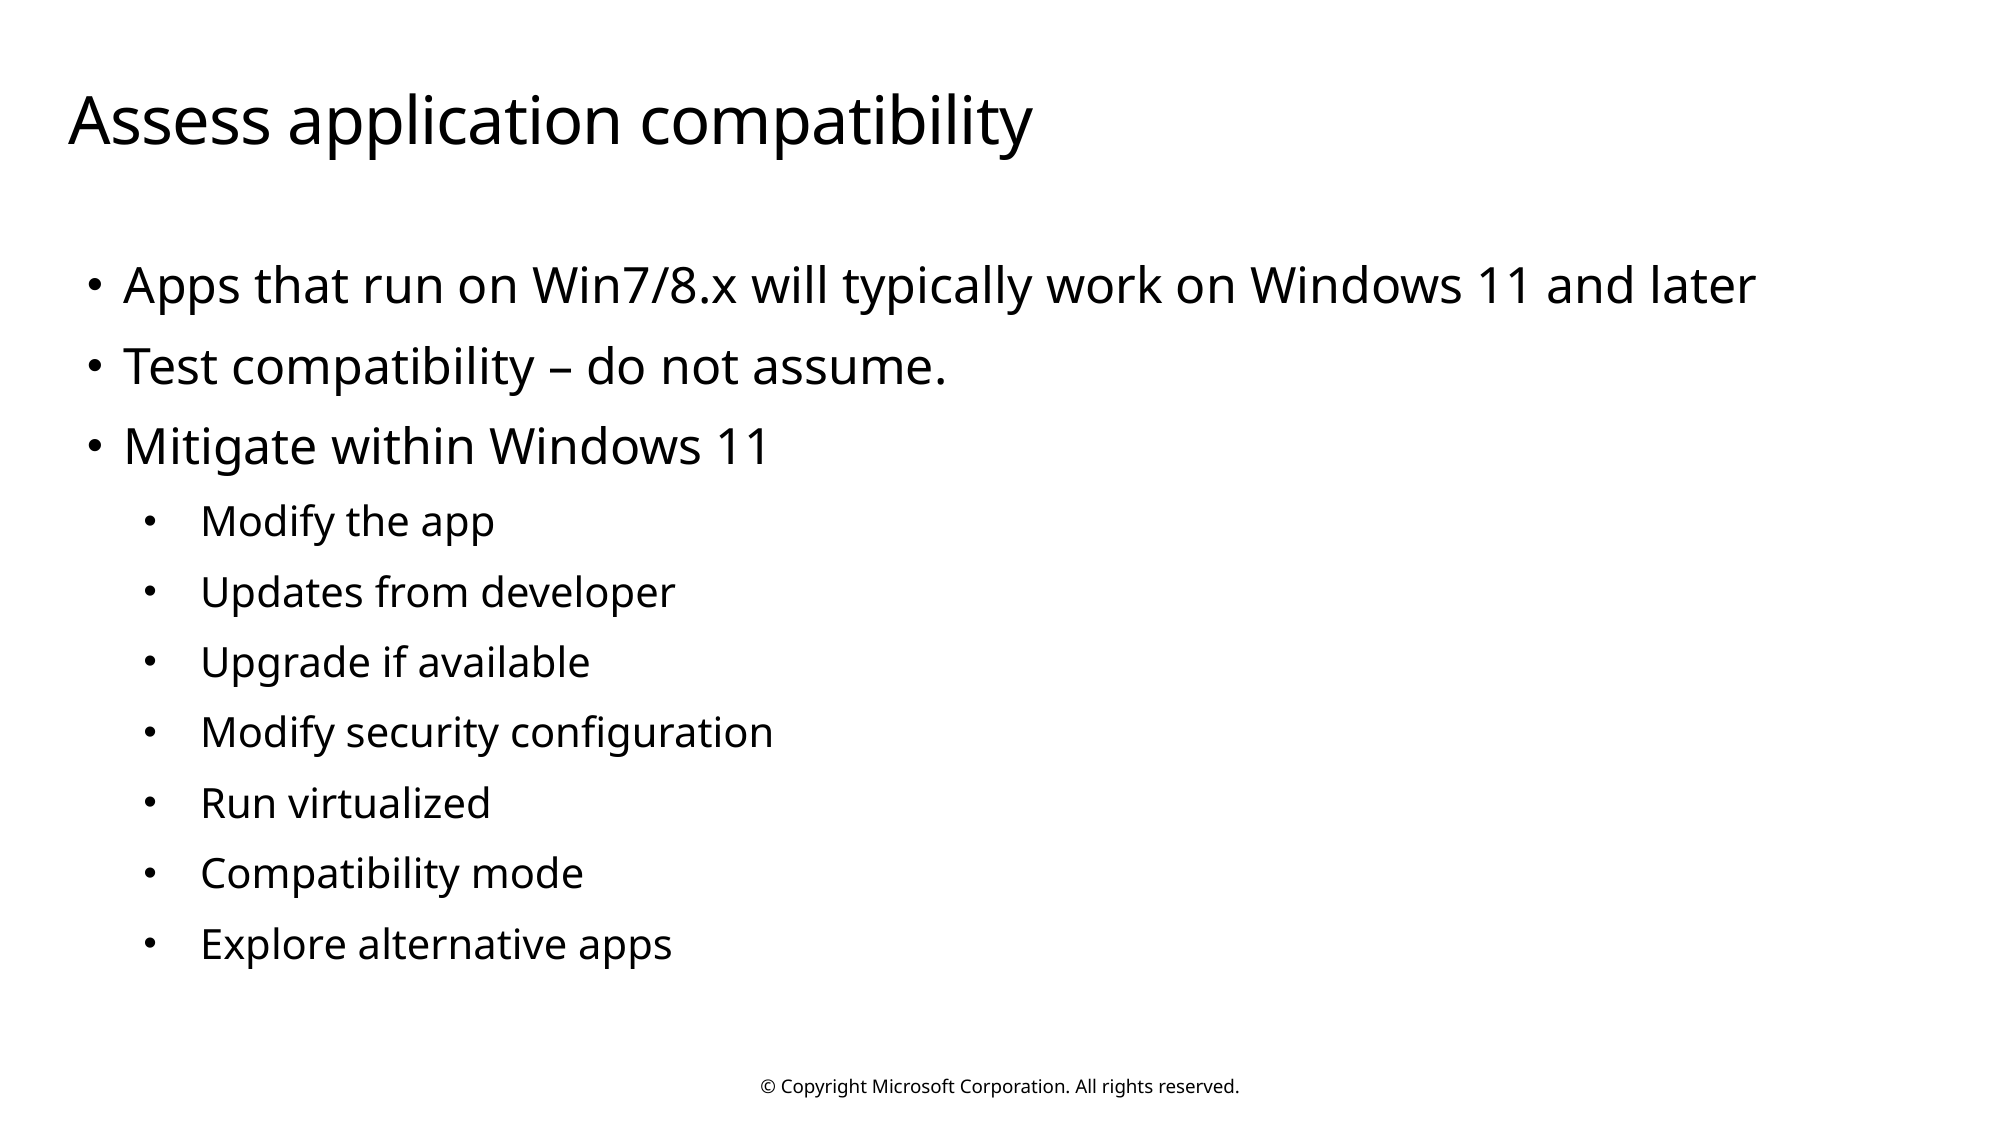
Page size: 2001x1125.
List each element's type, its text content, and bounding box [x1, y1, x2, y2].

title Assess application compatibility [68, 72, 1930, 184]
list Apps that run on Win7/8.x will typically work on Windows 11 and later Test compatibility – do not assume. Mitigate within Windows 11 Modify the app Updates from developer Upgrade if available Modify security configuration Run virtualized Compatibility mode Explore alternative apps [68, 238, 1930, 994]
